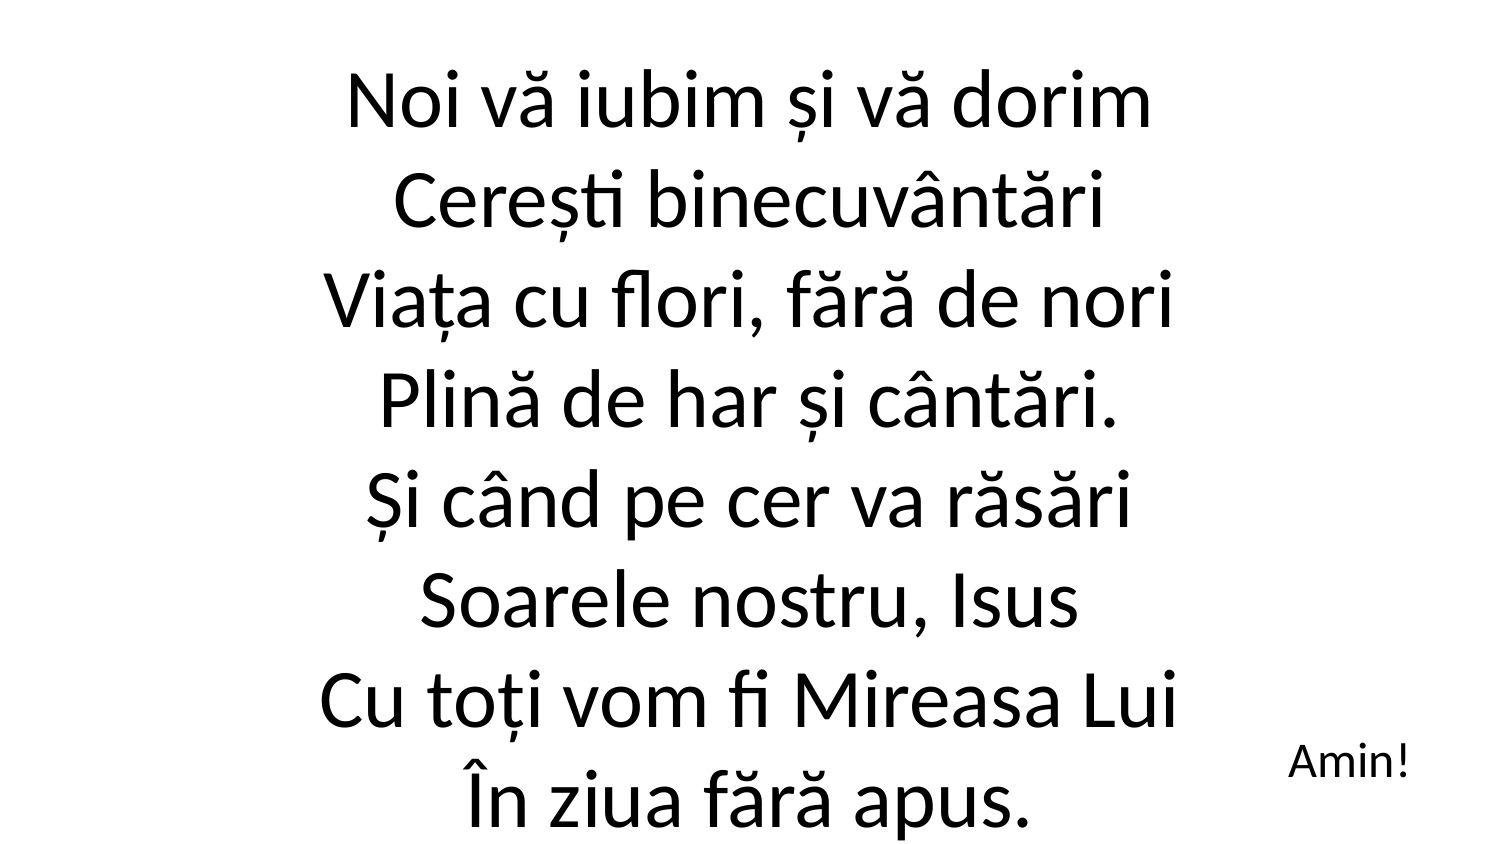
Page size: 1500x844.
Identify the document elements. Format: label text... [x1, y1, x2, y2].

text_box Noi vă iubim și vă dorim Cerești binecuvântări Viața cu flori, fără de nori Plină de har și cântări. Și când pe cer va răsări Soarele nostru, Isus Cu toți vom fi Mireasa Lui În ziua fără apus. [304, 0, 1196, 844]
text_box Amin! [1273, 674, 1427, 795]
